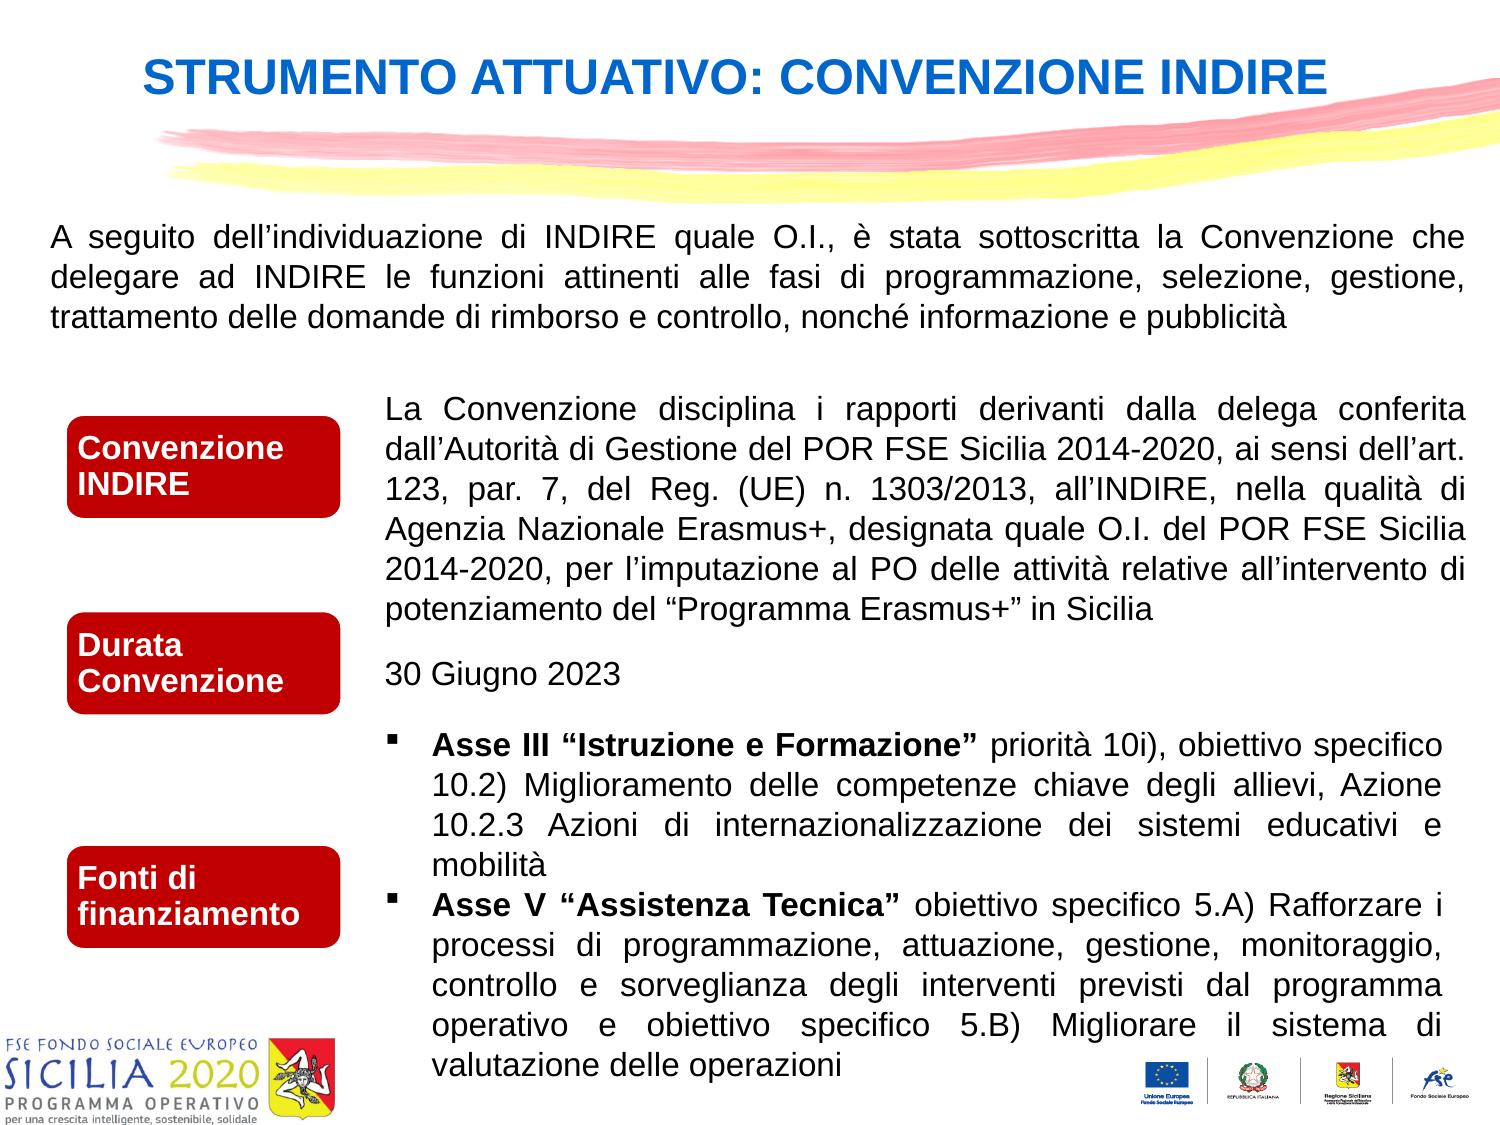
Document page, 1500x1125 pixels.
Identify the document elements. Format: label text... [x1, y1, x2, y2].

text_box A seguito dell’individuazione di INDIRE quale O.I., è stata sottoscritta la Convenzione che delegare ad INDIRE le funzioni attinenti alle fasi di programmazione, selezione, gestione, trattamento delle domande di rimborso e controllo, nonché informazione e pubblicità [35, 207, 1483, 343]
text_box 30 Giugno 2023 [312, 644, 693, 700]
text_box Convenzione INDIRE [62, 411, 345, 523]
text_box Asse III “Istruzione e Formazione” priorità 10i), obiettivo specifico 10.2) Miglioramento delle competenze chiave degli allievi, Azione 10.2.3 Azioni di internazionalizzazione dei sistemi educativi e mobilità Asse V “Assistenza Tecnica” obiettivo specifico 5.A) Rafforzare i processi di programmazione, attuazione, gestione, monitoraggio, controllo e sorveglianza degli interventi previsti dal programma operativo e obiettivo specifico 5.B) Migliorare il sistema di valutazione delle operazioni [370, 715, 1459, 1090]
picture [100, 77, 1500, 209]
text_box Fonti di finanziamento [62, 841, 345, 953]
picture [1116, 1053, 1483, 1121]
text_box La Convenzione disciplina i rapporti derivanti dalla delega conferita dall’Autorità di Gestione del POR FSE Sicilia 2014-2020, ai sensi dell’art. 123, par. 7, del Reg. (UE) n. 1303/2013, all’INDIRE, nella qualità di Agenzia Nazionale Erasmus+, designata quale O.I. del POR FSE Sicilia 2014-2020, per l’imputazione al PO delle attività relative all’intervento di potenziamento del “Programma Erasmus+” in Sicilia [370, 380, 1483, 635]
text_box STRUMENTO ATTUATIVO: CONVENZIONE INDIRE [35, 36, 1436, 112]
text_box Durata Convenzione [62, 608, 345, 719]
picture [0, 1031, 348, 1125]
